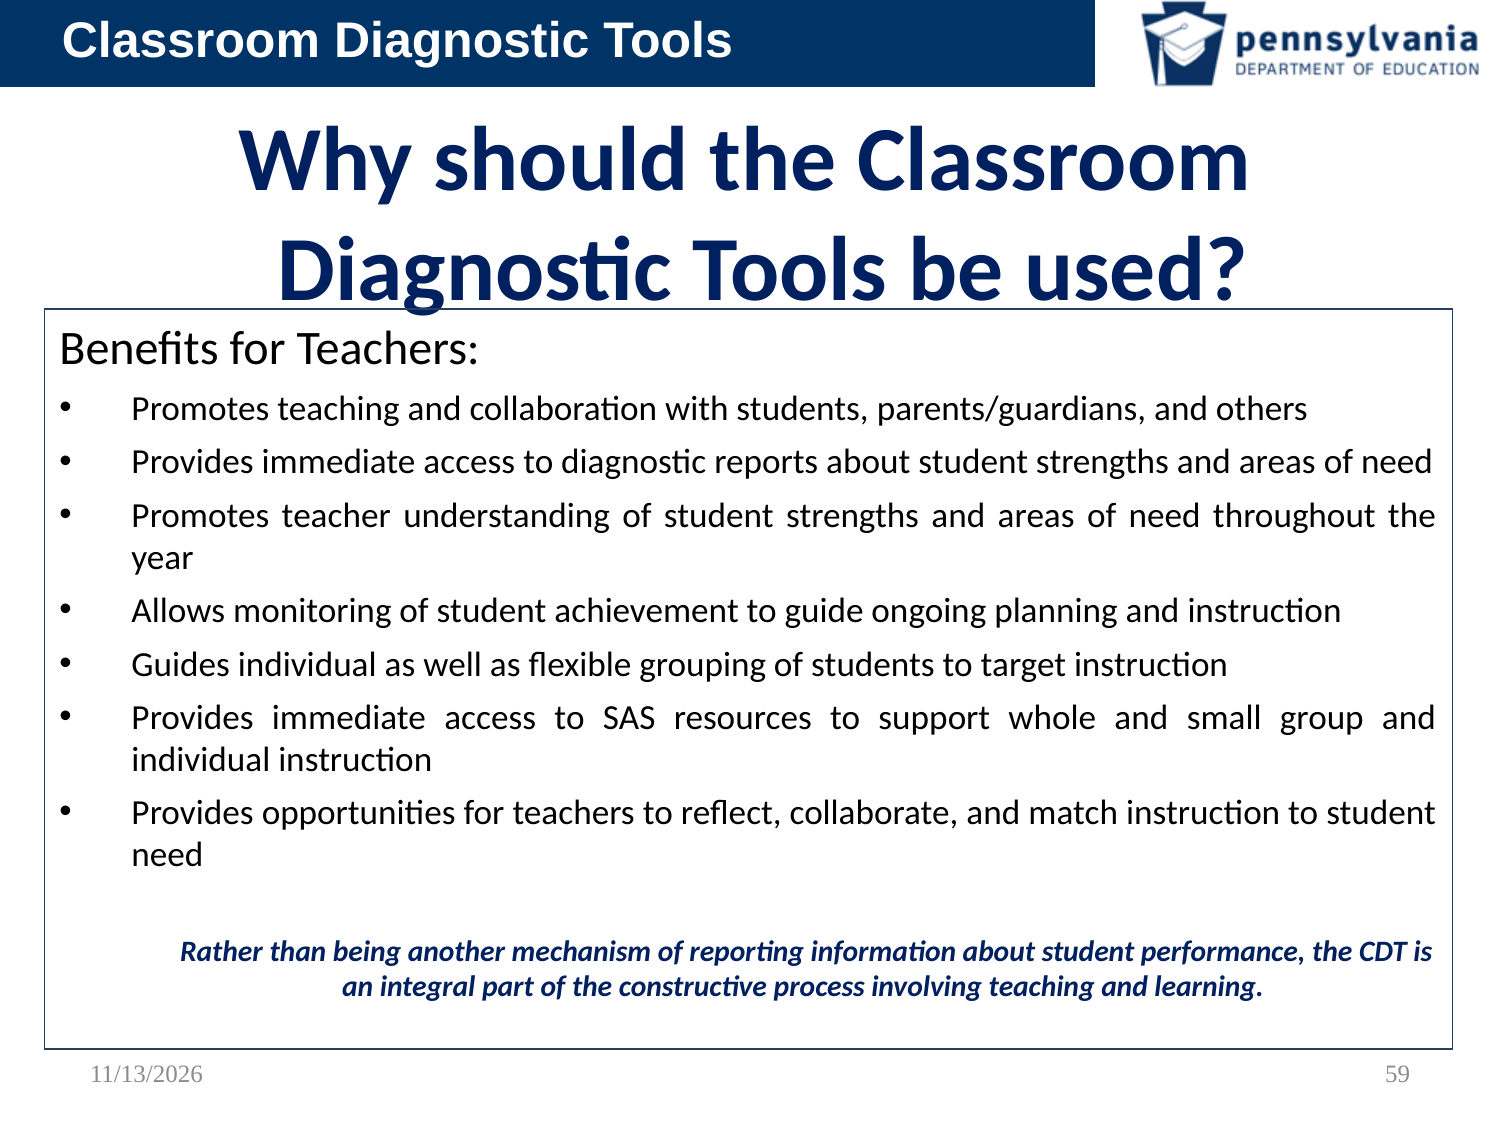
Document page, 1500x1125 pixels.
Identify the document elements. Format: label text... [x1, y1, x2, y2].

list Benefits for Teachers: Promotes teaching and collaboration with students, parents/guardians, and others Provides immediate access to diagnostic reports about student strengths and areas of need Promotes teacher understanding of student strengths and areas of need throughout the year Allows monitoring of student achievement to guide ongoing planning and instruction Guides individual as well as flexible grouping of students to target instruction Provides immediate access to SAS resources to support whole and small group and individual instruction Provides opportunities for teachers to reflect, collaborate, and match instruction to student need Rather than being another mechanism of reporting information about student performance, the CDT is an integral part of the constructive process involving teaching and learning. [44, 308, 1453, 1050]
picture [1134, 0, 1485, 90]
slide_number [75, 1042, 425, 1103]
slide_number 59 [1074, 1042, 1425, 1103]
title Why should the Classroom Diagnostic Tools be used? [70, 159, 1421, 308]
